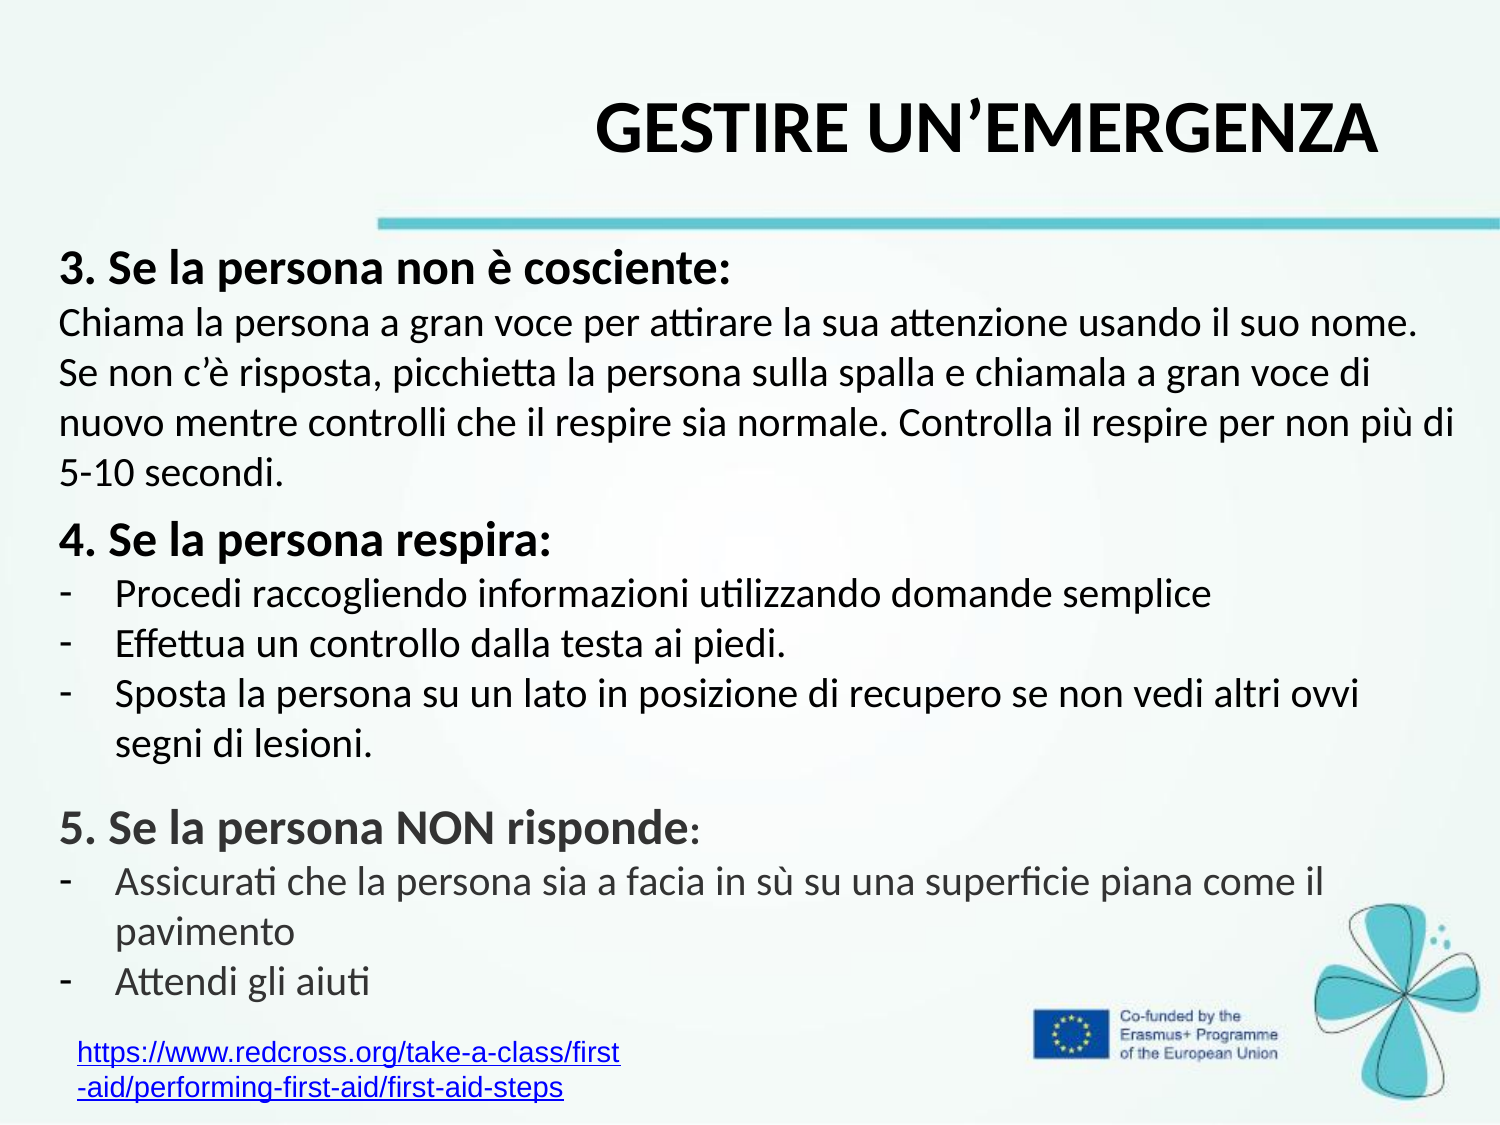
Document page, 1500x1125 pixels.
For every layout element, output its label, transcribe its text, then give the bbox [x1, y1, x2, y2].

text_box 4. Se la persona respira: Procedi raccogliendo informazioni utilizzando domande semplice Effettua un controllo dalla testa ai piedi. Sposta la persona su un lato in posizione di recupero se non vedi altri ovvi segni di lesioni. [43, 498, 1439, 774]
picture [0, 0, 1500, 1125]
text_box Gestire un’emergenza [530, 70, 1395, 176]
text_box https://www.redcross.org/take-a-class/first-aid/performing-first-aid/first-aid-steps [62, 1026, 999, 1111]
text_box 3. Se la persona non è cosciente: Chiama la persona a gran voce per attirare la sua attenzione usando il suo nome. Se non c’è risposta, picchietta la persona sulla spalla e chiamala a gran voce di nuovo mentre controlli che il respire sia normale. Controlla il respire per non più di 5-10 secondi. [43, 226, 1483, 502]
text_box 5. Se la persona NON risponde: Assicurati che la persona sia a facia in sù su una superficie piana come il pavimento Attendi gli aiuti [43, 786, 1439, 1012]
